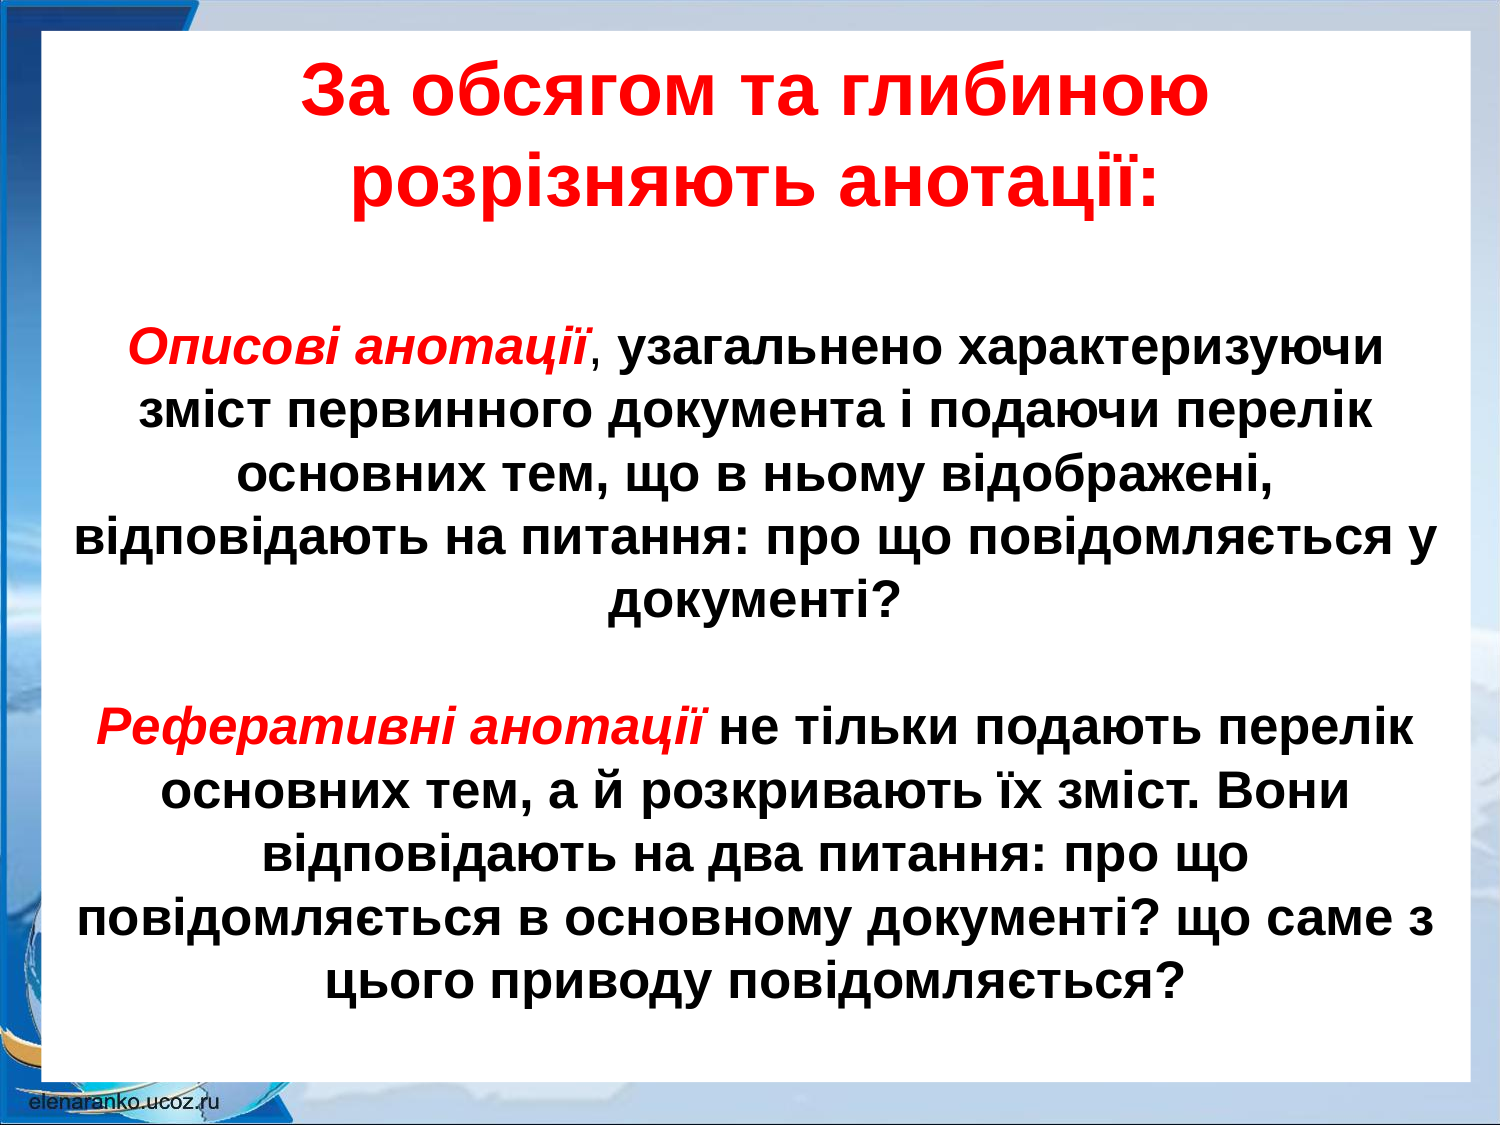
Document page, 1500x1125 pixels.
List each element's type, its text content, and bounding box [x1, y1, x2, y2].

title За обсягом та глибиною розрізняють анотації: Описові анотації, узагальнено характеризуючи зміст первинного документа і подаючи перелік основних тем, що в ньому відображені, відповідають на питання: про що повідомляється у документі? Реферативні анотації не тільки подають перелік основних тем, а й розкривають їх зміст. Вони відповідають на два питання: про що повідомляється в основному документі? що саме з цього приводу повідомляється? [41, 30, 1471, 1083]
picture [0, 0, 1500, 1125]
